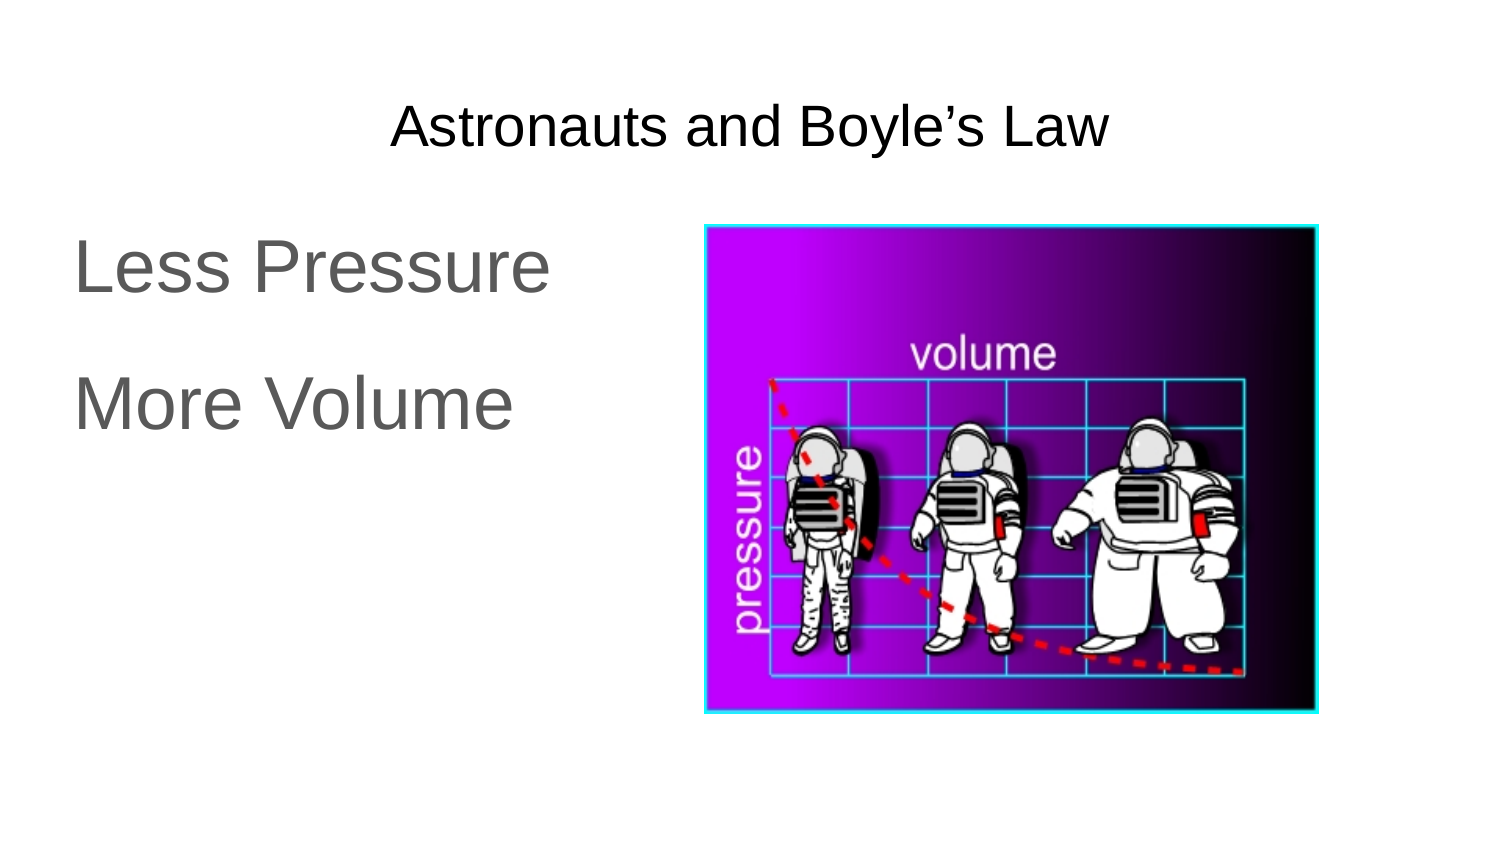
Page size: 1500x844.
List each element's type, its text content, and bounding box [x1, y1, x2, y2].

list Less Pressure More Volume [58, 189, 1456, 750]
picture [703, 224, 1319, 714]
title Astronauts and Boyle’s Law [51, 72, 1449, 167]
